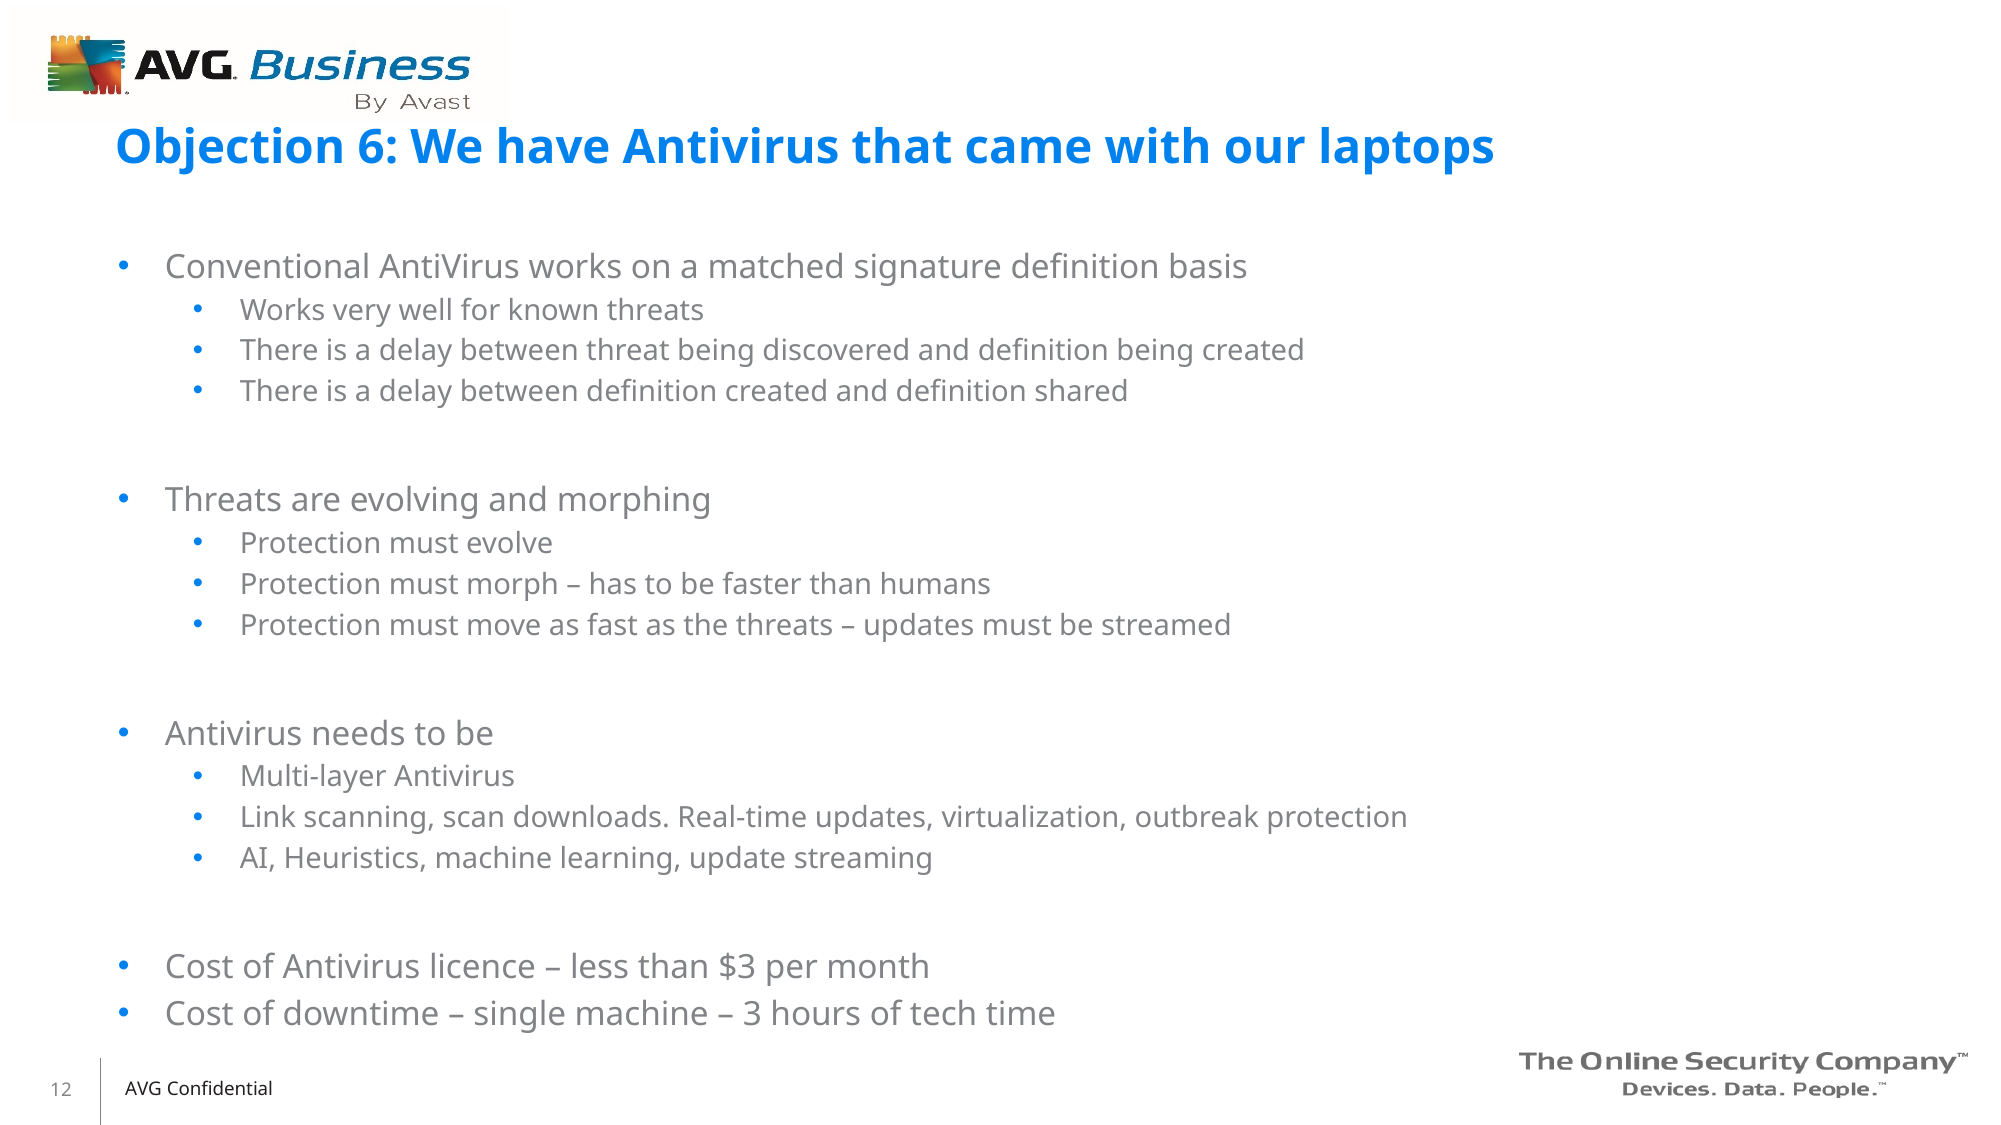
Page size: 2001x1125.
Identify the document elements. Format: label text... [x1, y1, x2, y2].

picture [1519, 1052, 1968, 1098]
title Objection 6: We have Antivirus that came with our laptops [99, 107, 1904, 238]
picture [8, 6, 509, 123]
list Conventional AntiVirus works on a matched signature definition basis Works very well for known threats There is a delay between threat being discovered and definition being created There is a delay between definition created and definition shared Threats are evolving and morphing Protection must evolve Protection must morph – has to be faster than humans Protection must move as fast as the threats – updates must be streamed Antivirus needs to be Multi-layer Antivirus Link scanning, scan downloads. Real-time updates, virtualization, outbreak protection AI, Heuristics, machine learning, update streaming Cost of Antivirus licence – less than $3 per month Cost of downtime – single machine – 3 hours of tech time [102, 237, 1750, 1005]
